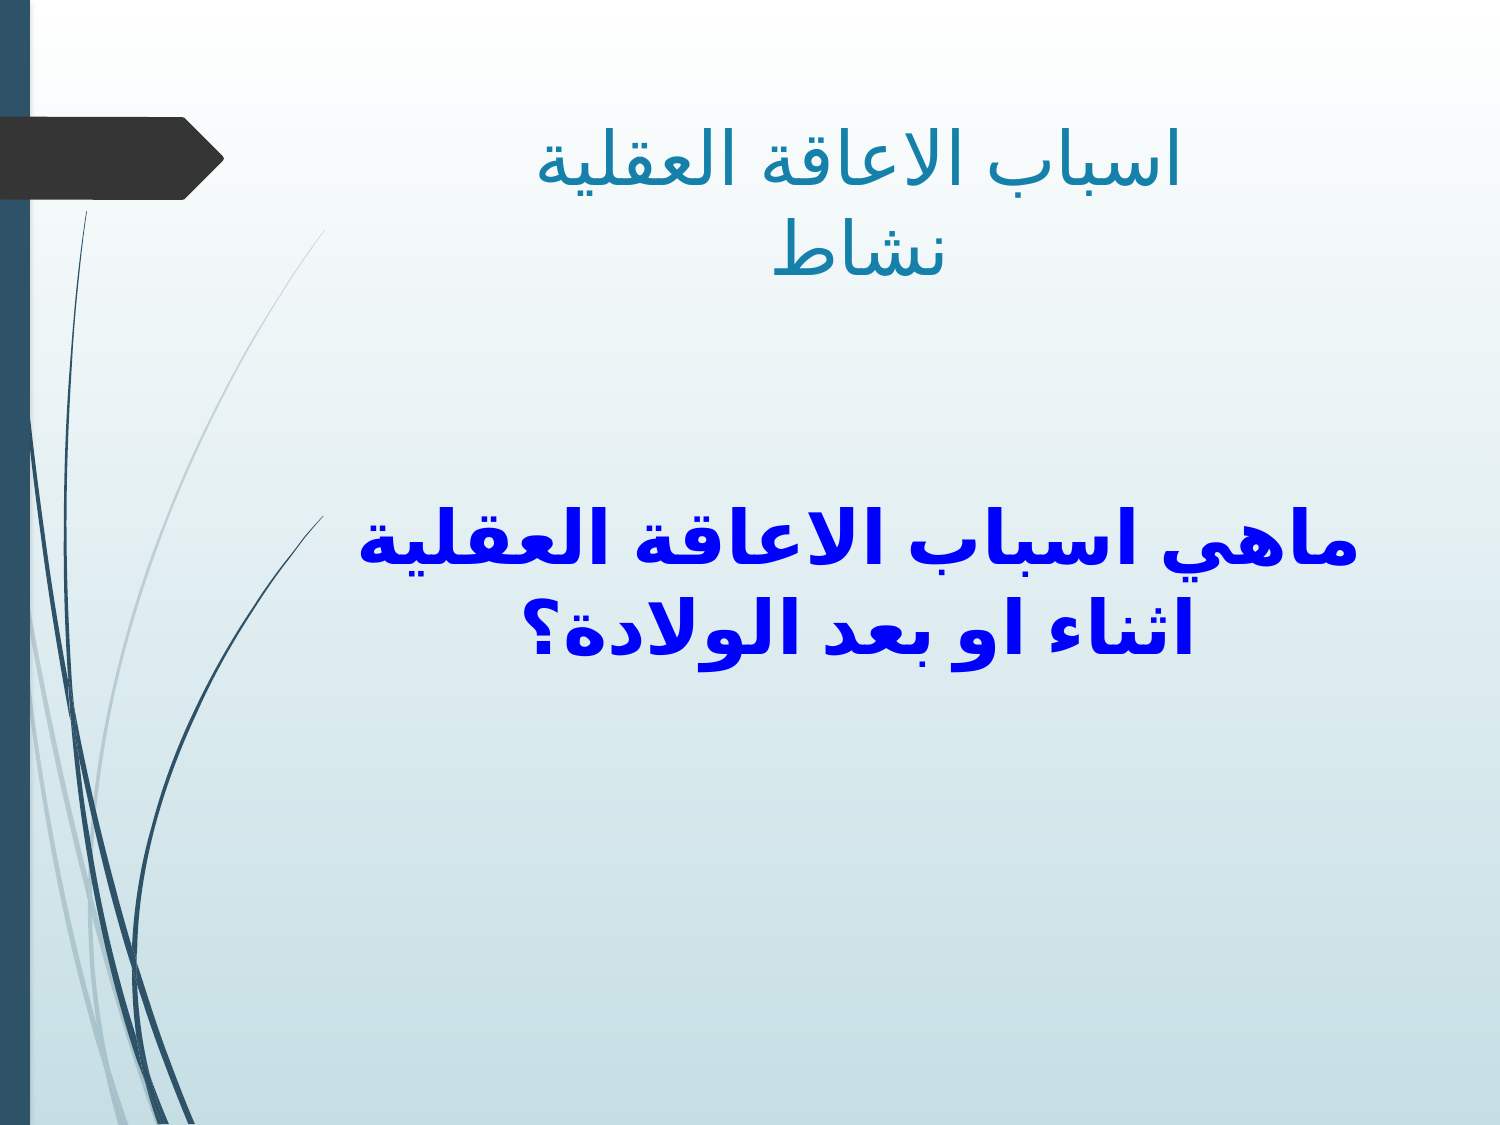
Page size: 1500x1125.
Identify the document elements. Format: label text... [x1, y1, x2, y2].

list ماهي اسباب الاعاقة العقلية اثناء او بعد الولادة؟ [318, 350, 1400, 970]
title اسباب الاعاقة العقلية نشاط [319, 102, 1400, 313]
